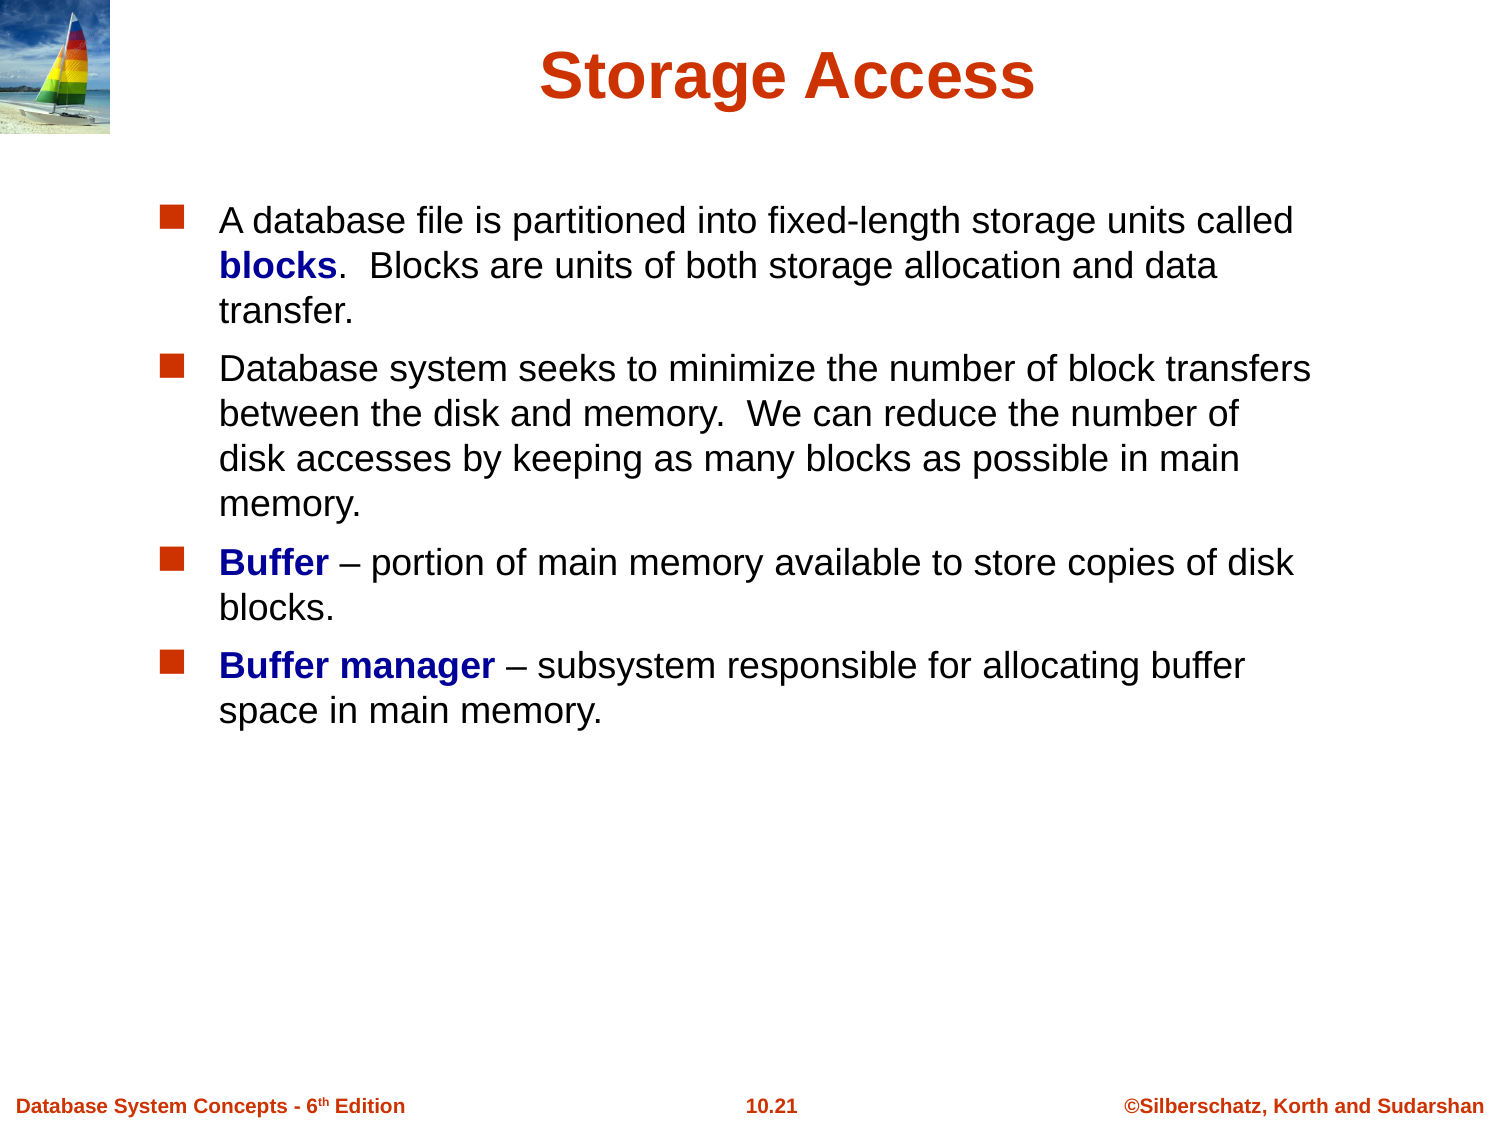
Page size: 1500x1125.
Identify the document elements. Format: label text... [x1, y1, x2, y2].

list A database file is partitioned into fixed-length storage units called blocks. Blocks are units of both storage allocation and data transfer. Database system seeks to minimize the number of block transfers between the disk and memory. We can reduce the number of disk accesses by keeping as many blocks as possible in main memory. Buffer – portion of main memory available to store copies of disk blocks. Buffer manager – subsystem responsible for allocating buffer space in main memory. [147, 188, 1329, 979]
picture [0, 0, 110, 134]
title Storage Access [125, 18, 1452, 120]
